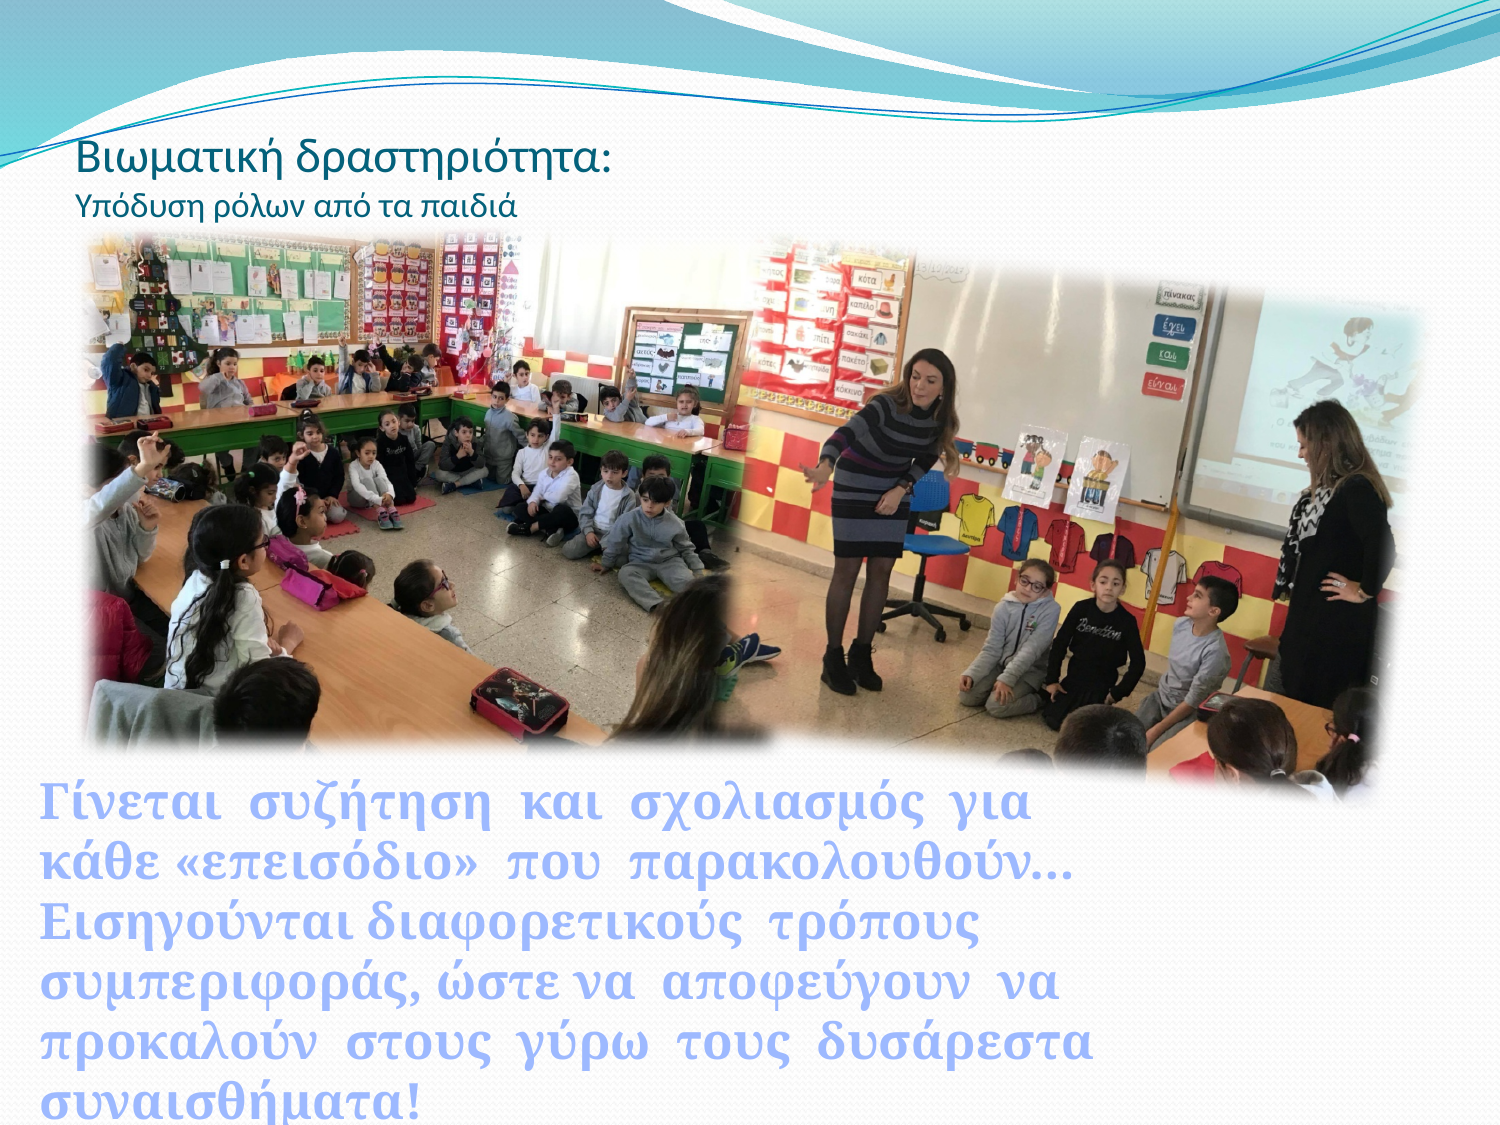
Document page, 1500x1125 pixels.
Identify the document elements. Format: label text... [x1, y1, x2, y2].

picture [74, 224, 1415, 781]
text_box Γίνεται συζήτηση και σχολιασμός για κάθε «επεισόδιο» που παρακολουθούν… Εισηγούνται διαφορετικούς τρόπους συμπεριφοράς, ώστε να αποφεύγουν να προκαλούν στους γύρω τους δυσάρεστα συναισθήματα! [24, 762, 1175, 1125]
title Βιωματική δραστηριότητα: Υπόδυση ρόλων από τα παιδιά [75, 115, 1438, 225]
